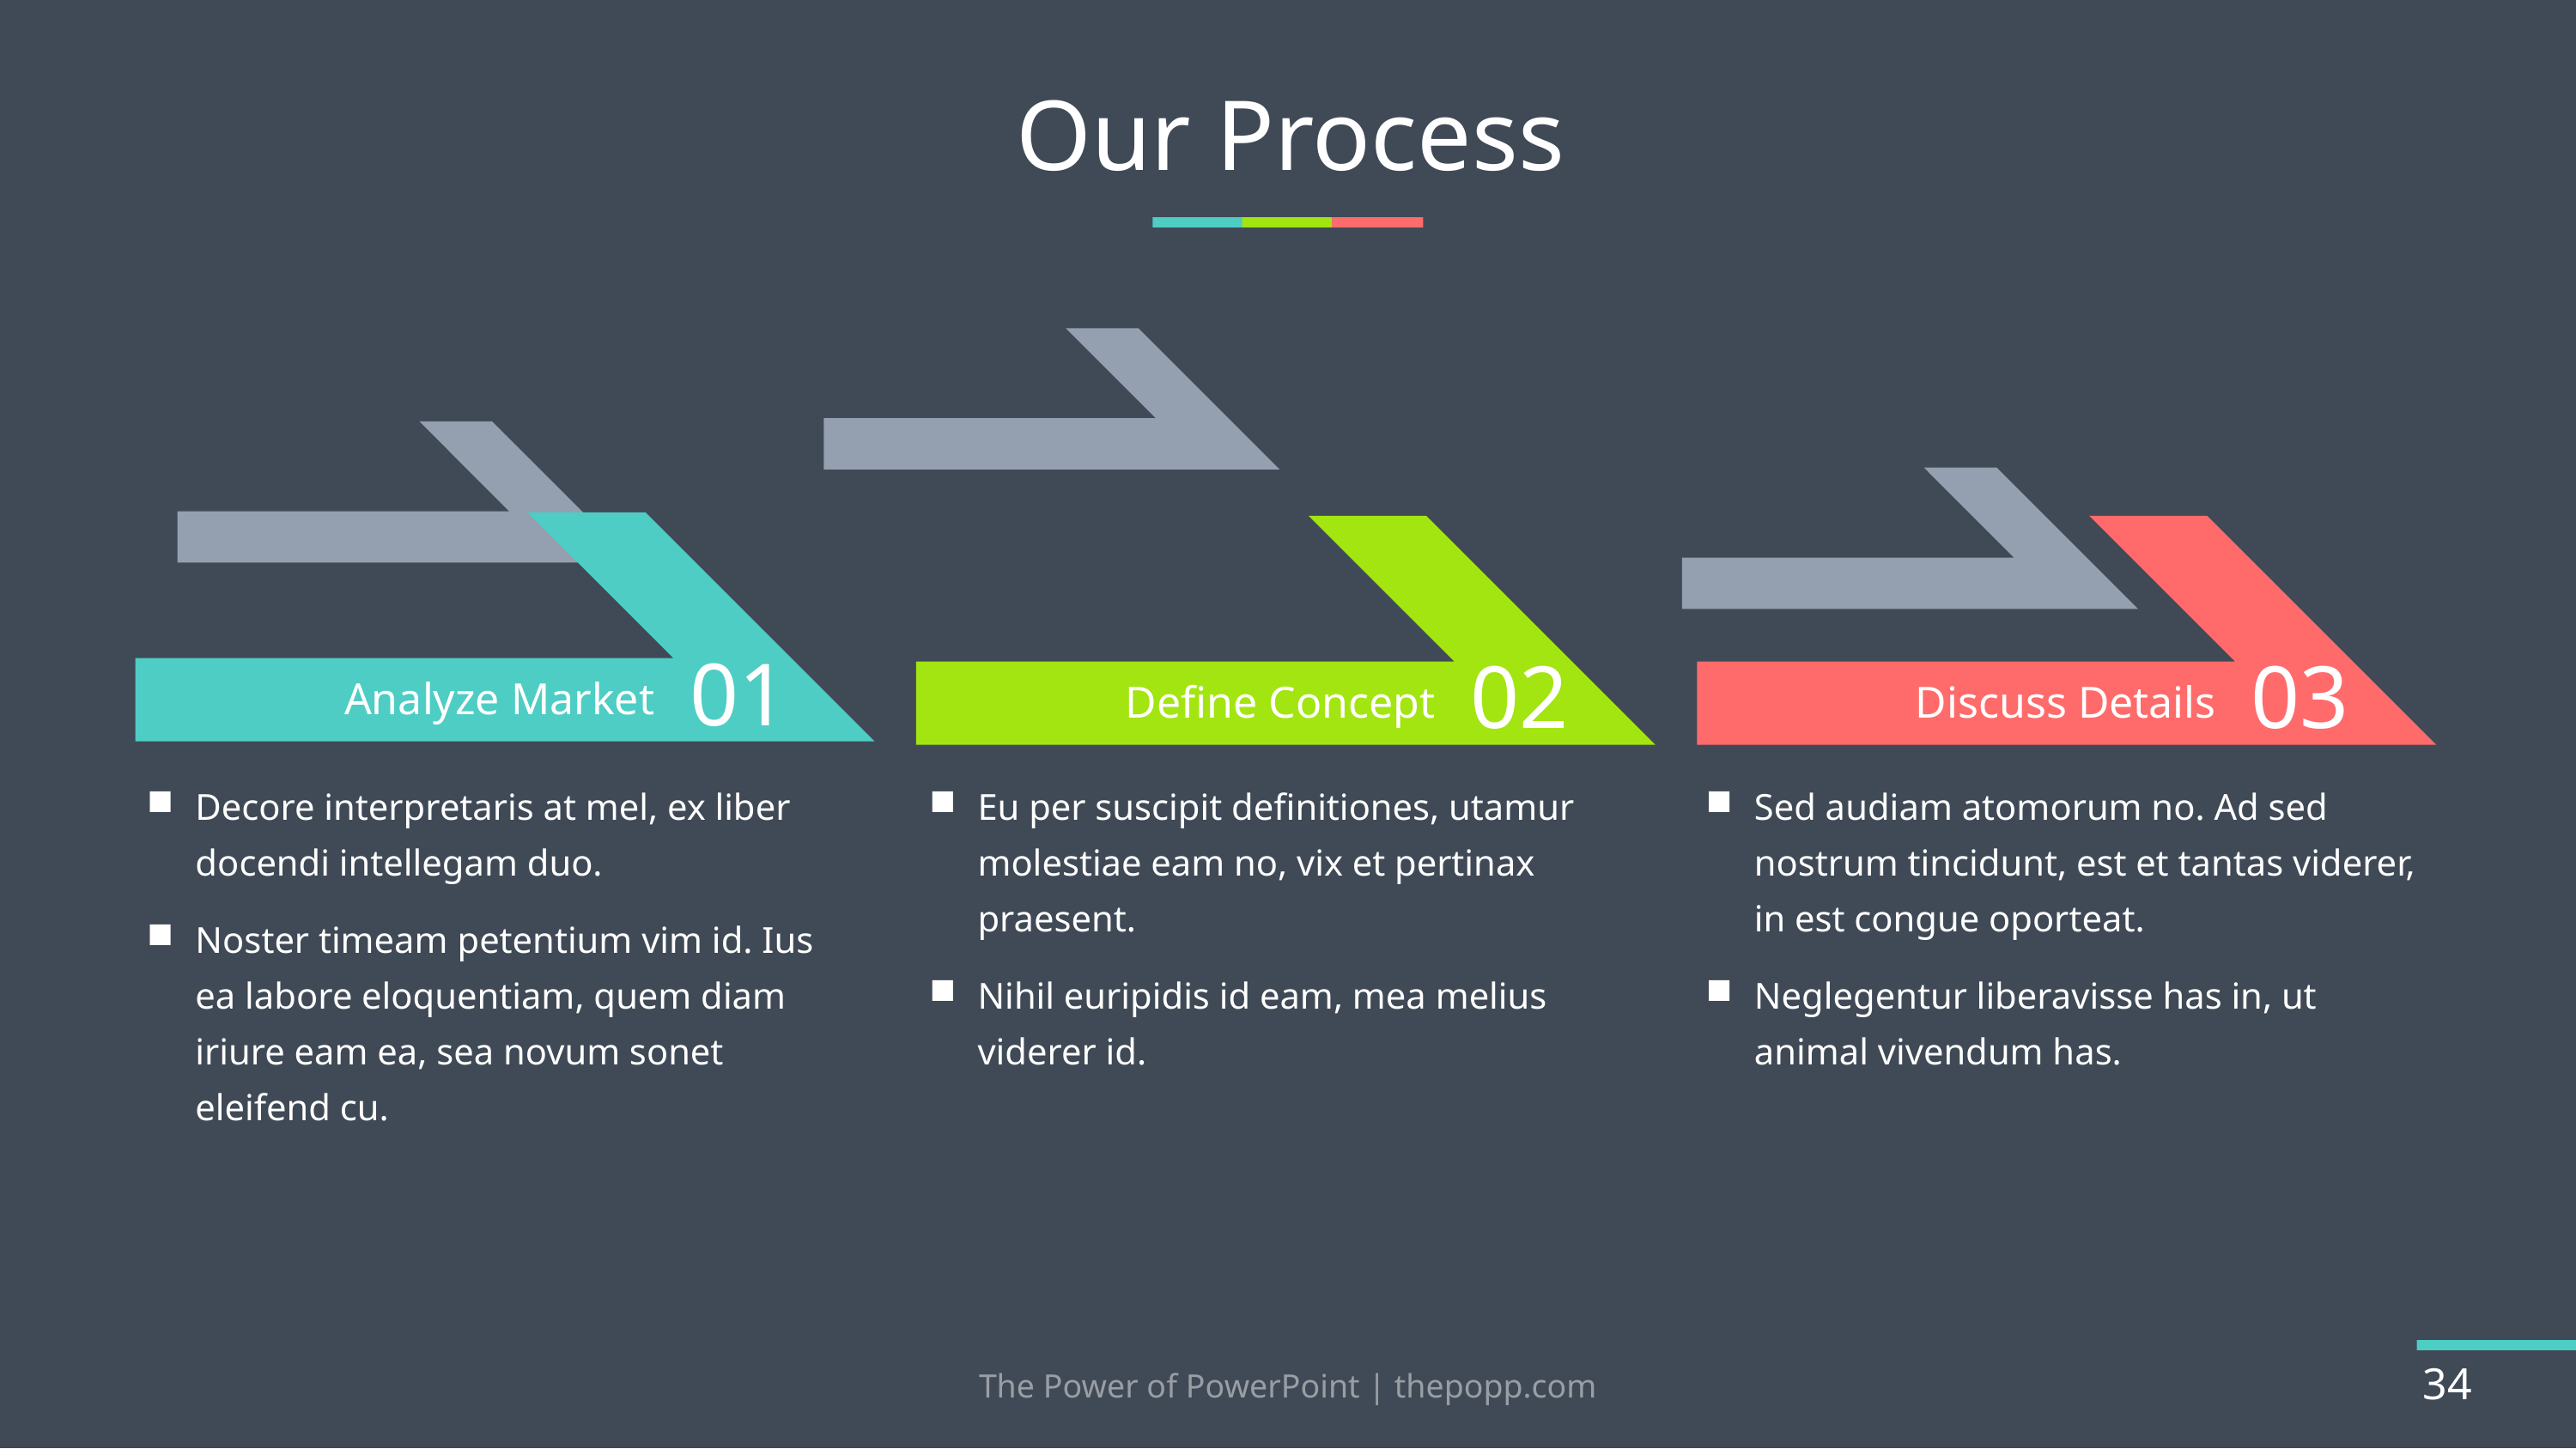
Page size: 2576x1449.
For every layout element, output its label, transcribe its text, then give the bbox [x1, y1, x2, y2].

list Decore interpretaris at mel, ex liber docendi intellegam duo. Noster timeam petentium vim id. Ius ea labore eloquentiam, quem diam iriure eam ea, sea novum sonet eleifend cu. [134, 765, 874, 1178]
footer The Power of PowerPoint | thepopp.com [853, 1349, 1723, 1427]
title Our Process [69, 49, 2512, 230]
list Analyze Market [145, 645, 668, 750]
list Discuss Details [1707, 648, 2230, 754]
list Sed audiam atomorum no. Ad sed nostrum tincidunt, est et tantas viderer, in est congue oporteat. Neglegentur liberavisse has in, ut animal vivendum has. [1692, 765, 2433, 1178]
slide_number 34 [2409, 1351, 2576, 1421]
list Define Concept [926, 648, 1449, 754]
list Eu per suscipit definitiones, utamur molestiae eam no, vix et pertinax praesent. Nihil euripidis id eam, mea melius viderer id. [916, 765, 1656, 1178]
